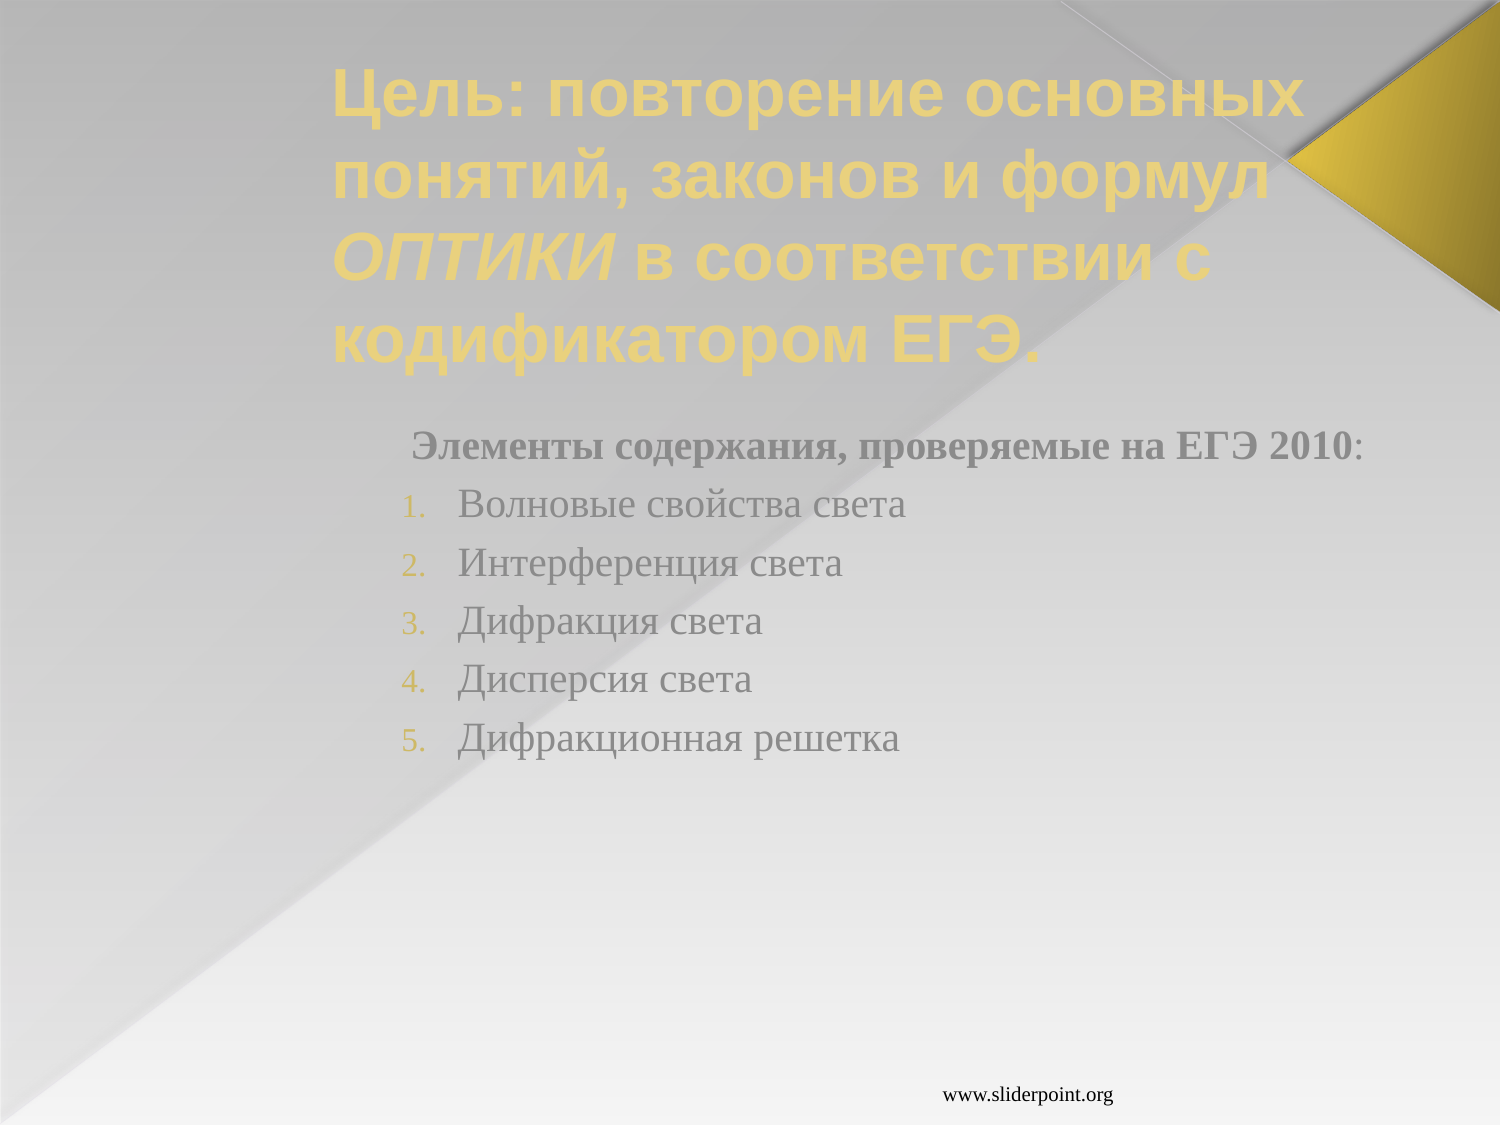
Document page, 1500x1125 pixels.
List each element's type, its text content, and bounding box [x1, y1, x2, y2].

footer www.sliderpoint.org [429, 1063, 1129, 1113]
title Цель: повторение основных понятий, законов и формул ОПТИКИ в соответствии с кодификатором ЕГЭ. [316, 37, 1363, 387]
list Элементы содержания, проверяемые на ЕГЭ 2010: Волновые свойства света Интерференция света Дифракция света Дисперсия света Дифракционная решетка [386, 410, 1430, 1125]
